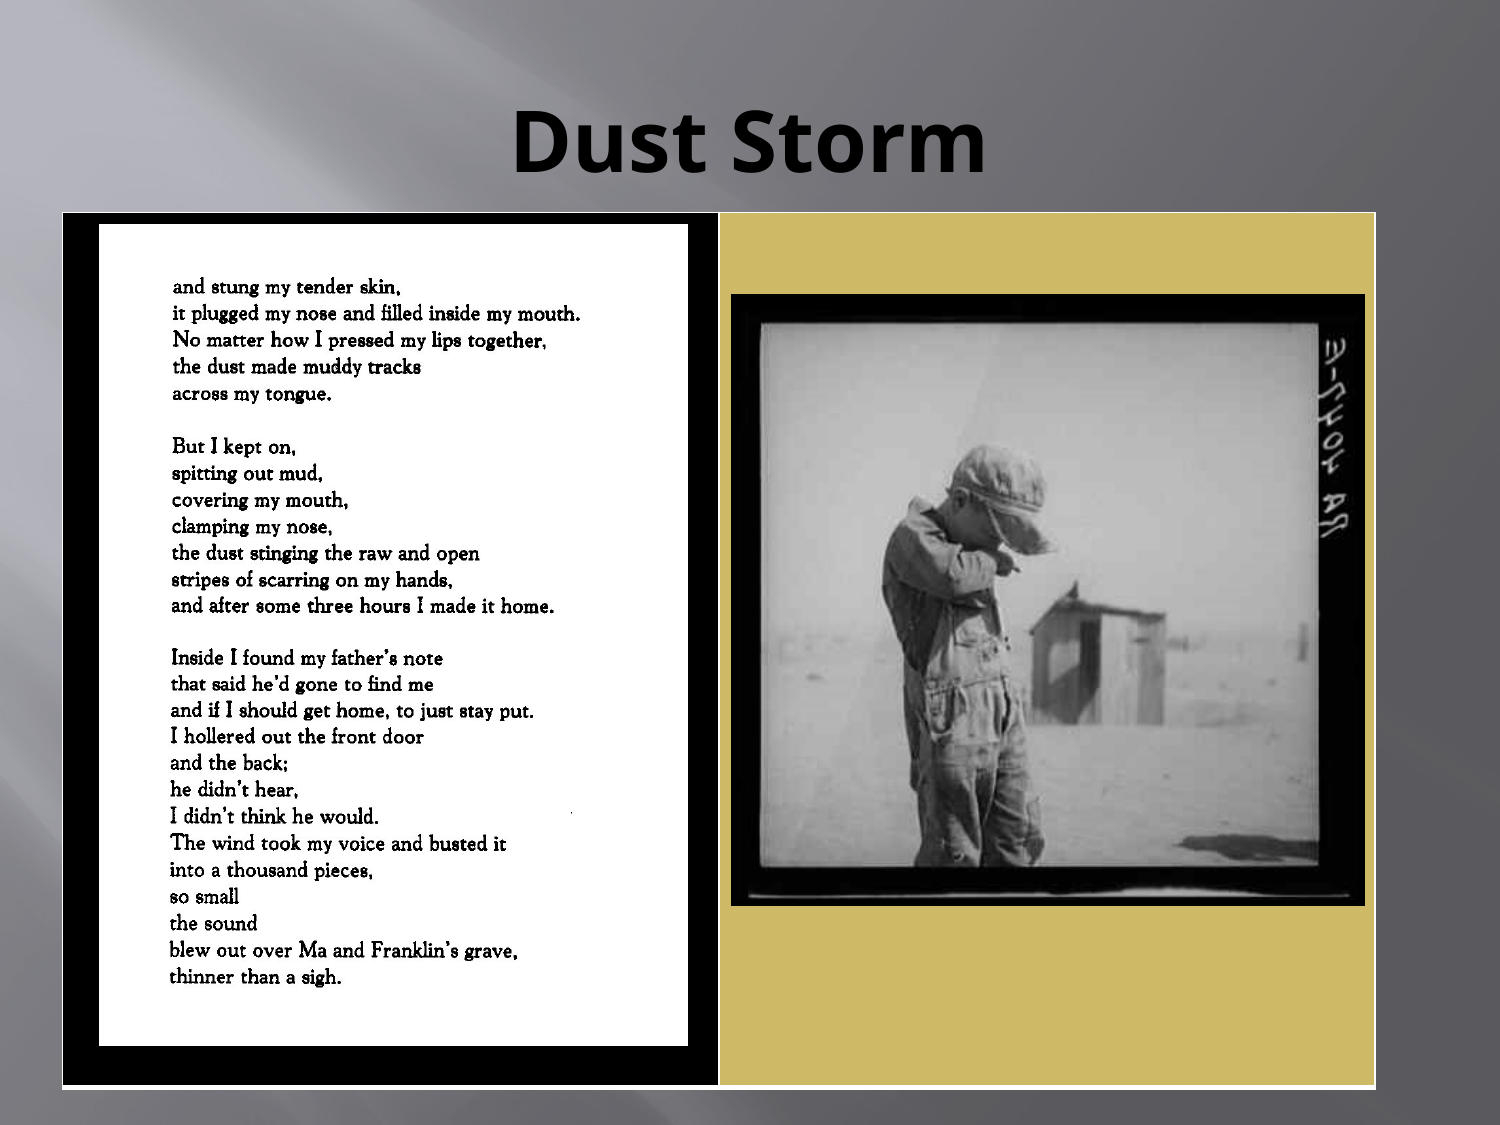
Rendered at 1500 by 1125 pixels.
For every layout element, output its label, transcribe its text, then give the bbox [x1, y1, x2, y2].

table_header [720, 213, 1374, 1085]
picture [737, 299, 1360, 901]
title Dust Storm [75, 45, 1425, 233]
picture [99, 224, 688, 1046]
table_header [63, 213, 718, 1085]
